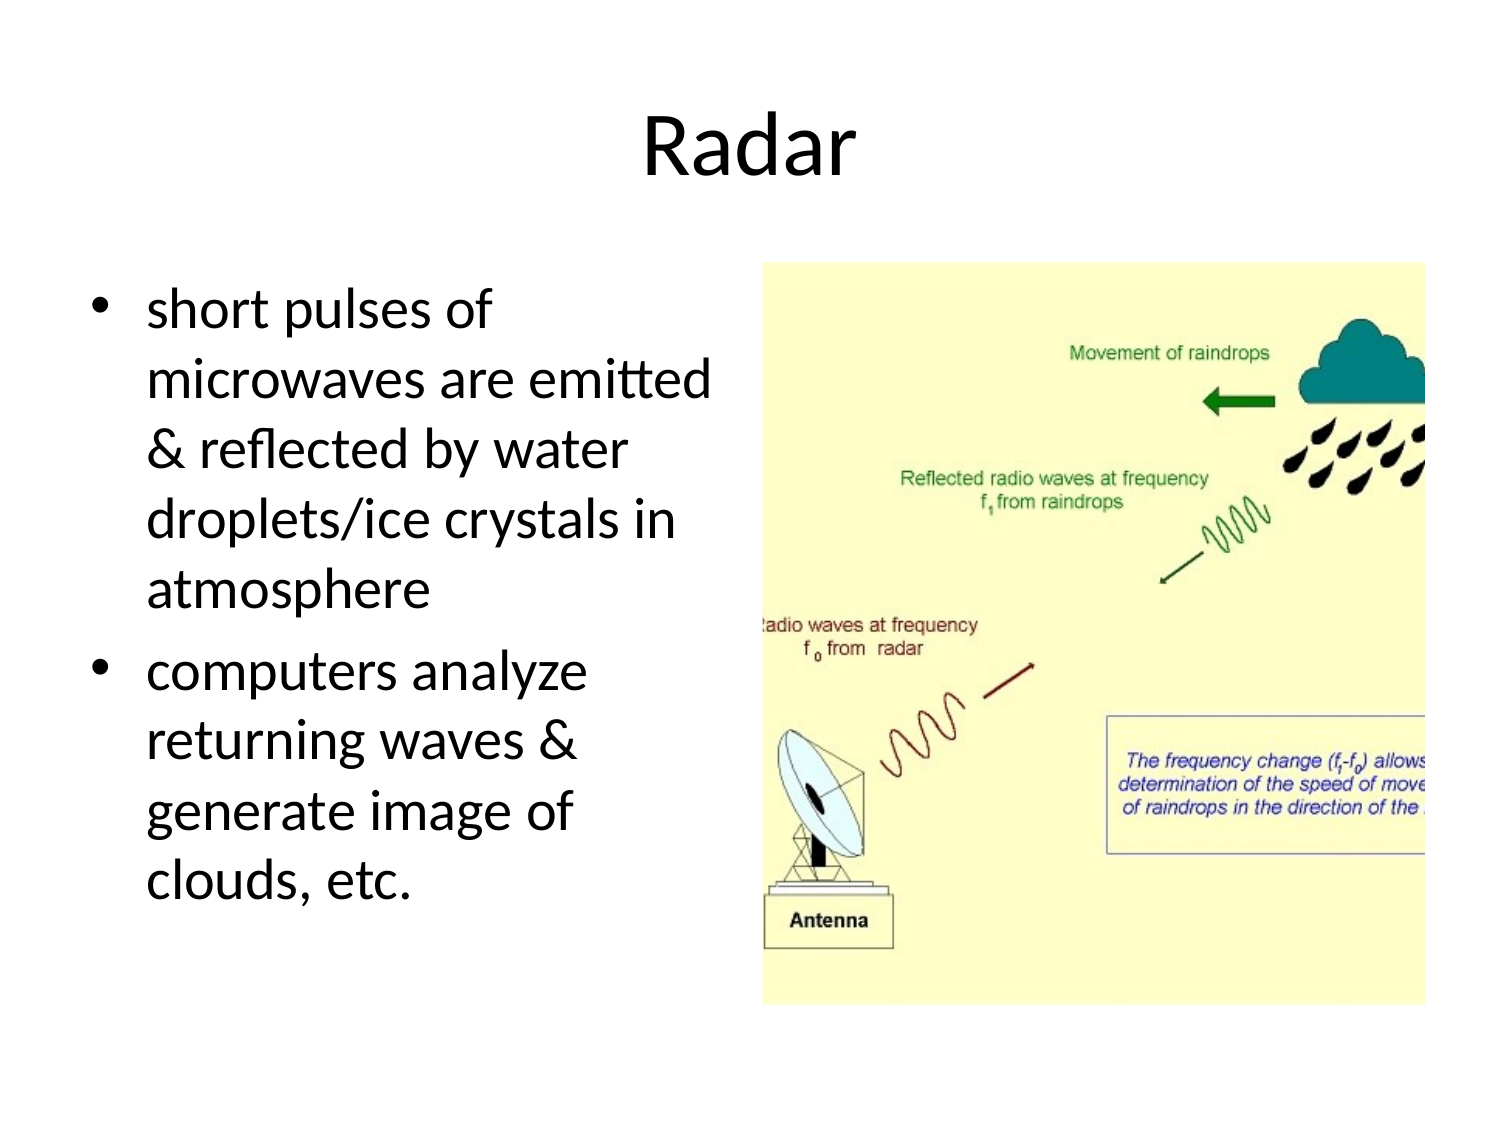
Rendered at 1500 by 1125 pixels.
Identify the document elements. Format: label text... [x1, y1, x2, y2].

list short pulses of microwaves are emitted & reflected by water droplets/ice crystals in atmosphere computers analyze returning waves & generate image of clouds, etc. [75, 262, 738, 1005]
title Radar [75, 45, 1425, 233]
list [762, 262, 1426, 1006]
